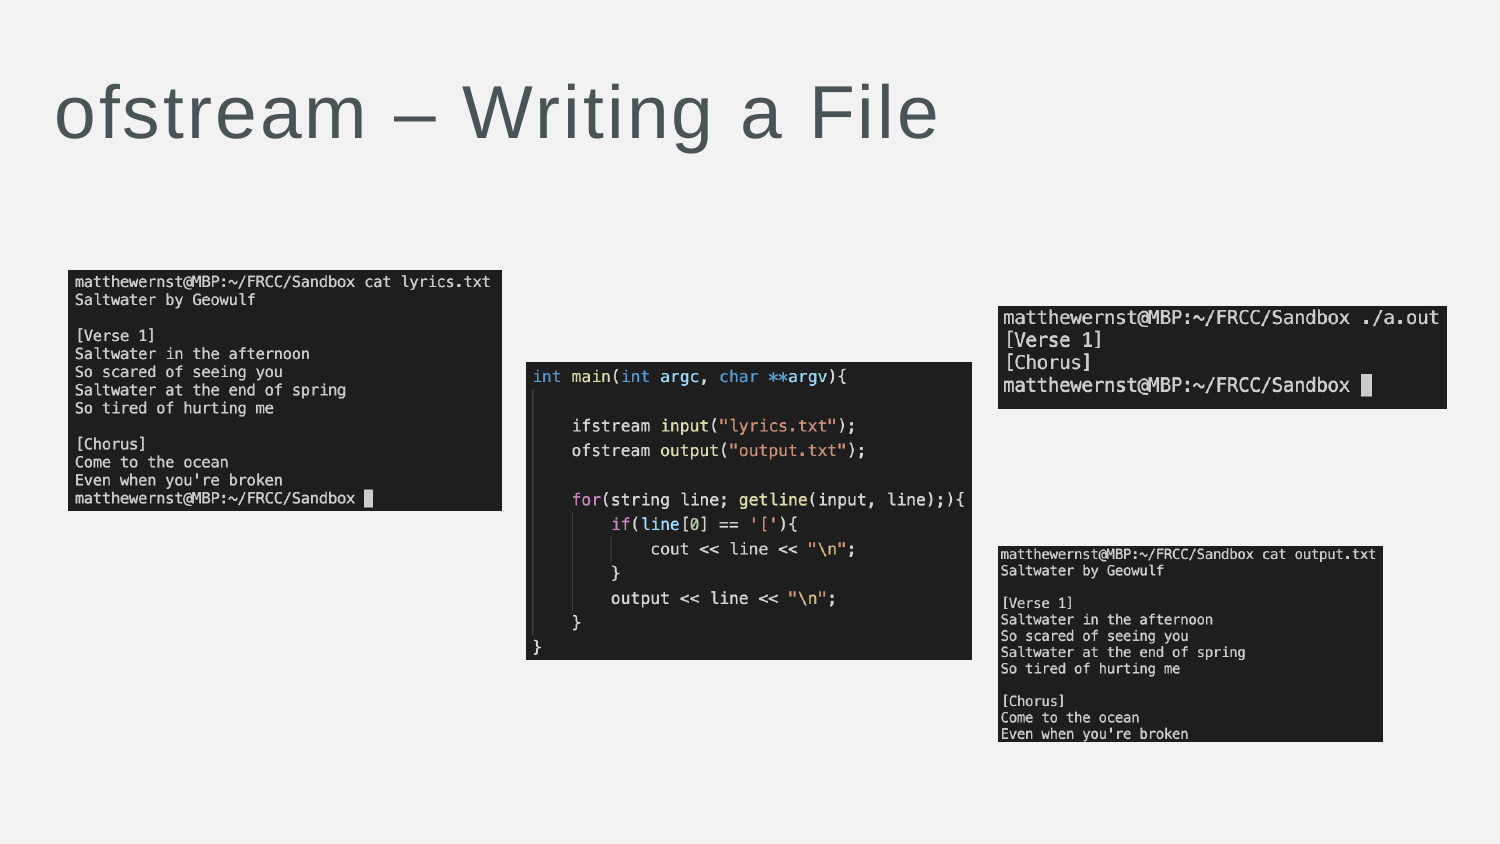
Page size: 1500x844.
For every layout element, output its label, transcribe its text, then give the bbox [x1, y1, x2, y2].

picture [68, 270, 502, 512]
picture [998, 546, 1383, 742]
picture [526, 362, 973, 660]
picture [998, 306, 1447, 409]
title ofstream – Writing a File [42, 51, 1410, 167]
